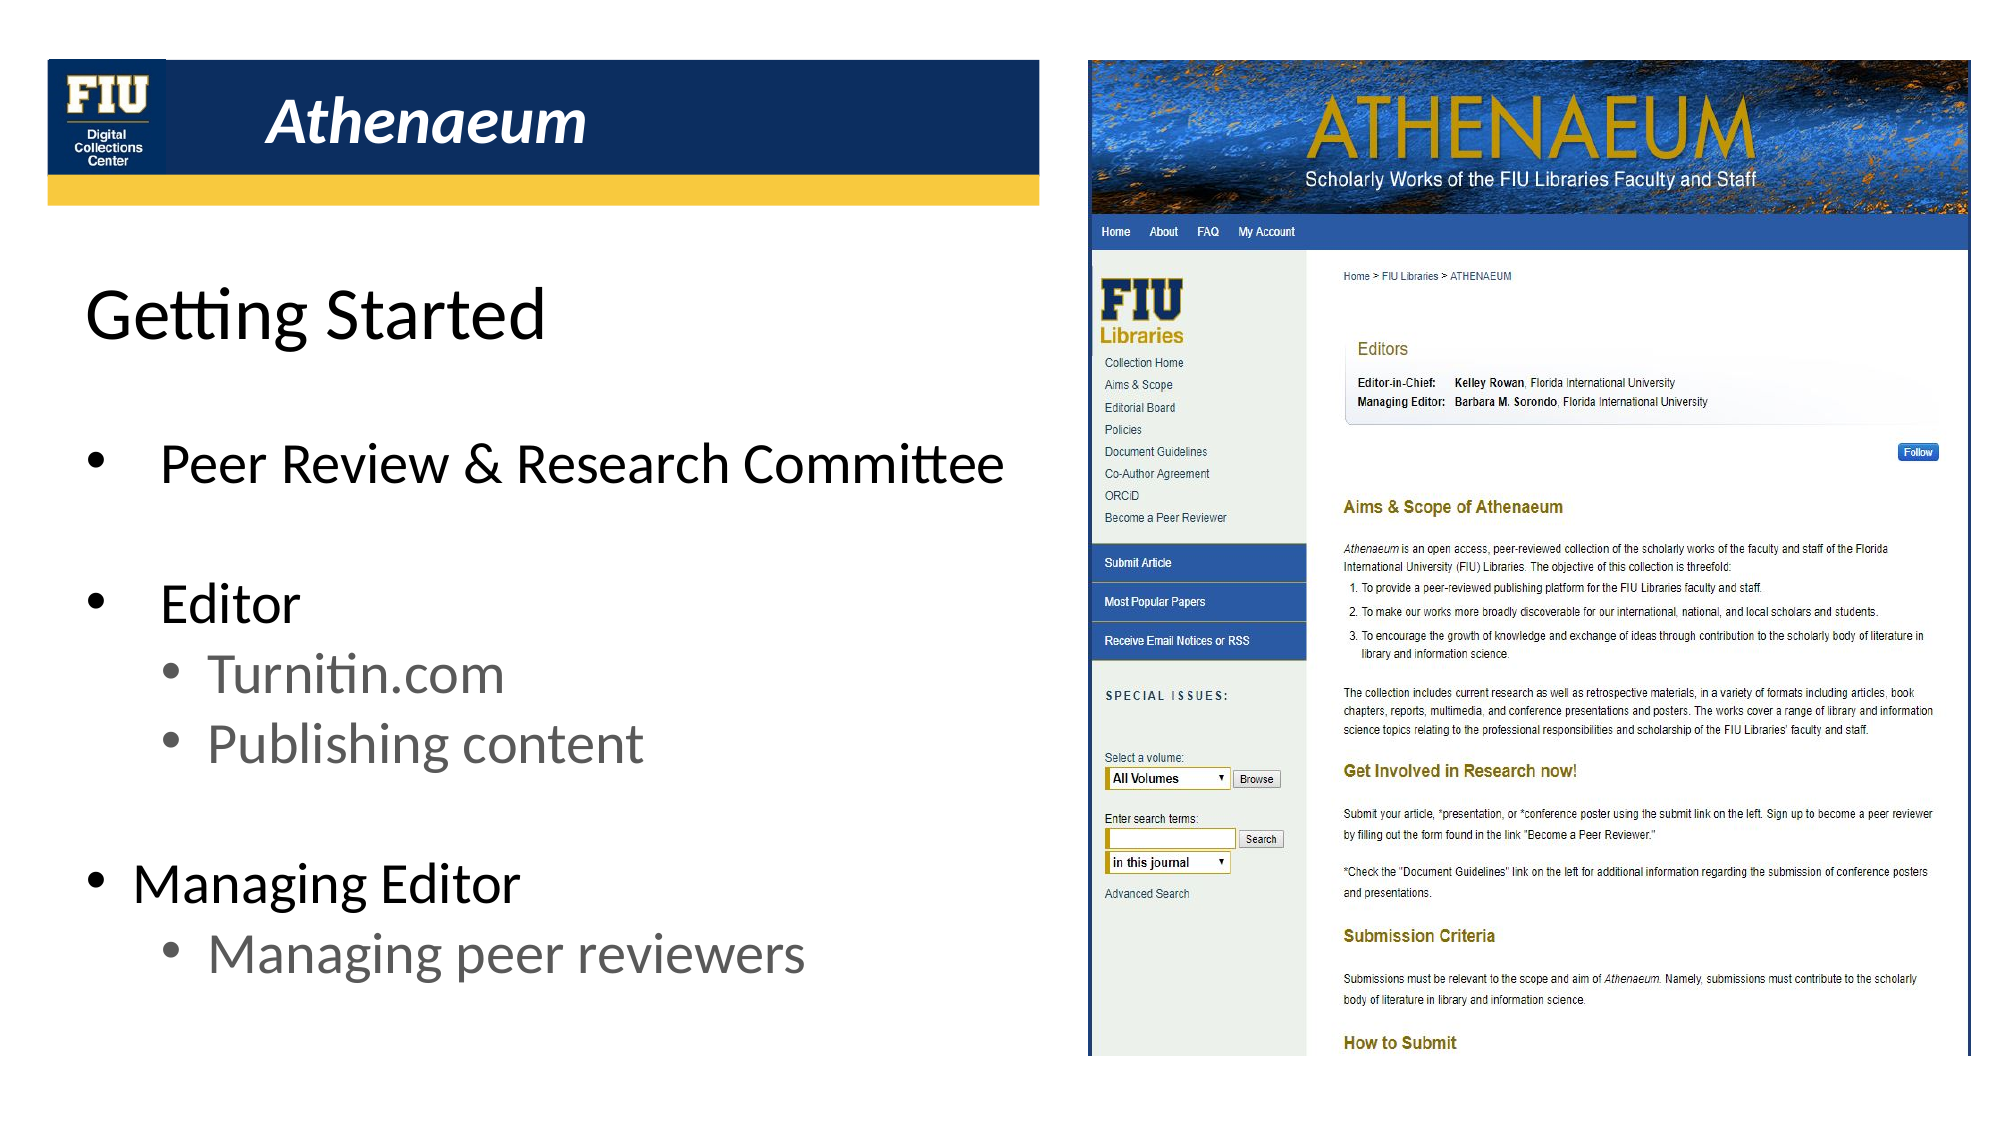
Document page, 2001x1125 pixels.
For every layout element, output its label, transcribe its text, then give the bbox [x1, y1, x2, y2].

text_box [47, 174, 1040, 207]
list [1088, 60, 1971, 1056]
text_box Athenaeum [251, 69, 747, 164]
text_box Getting Started Peer Review & Research Committee Editor Turnitin.com Publishing content Managing Editor Managing peer reviewers [70, 257, 1040, 993]
title [166, 59, 1040, 174]
picture [49, 59, 166, 177]
